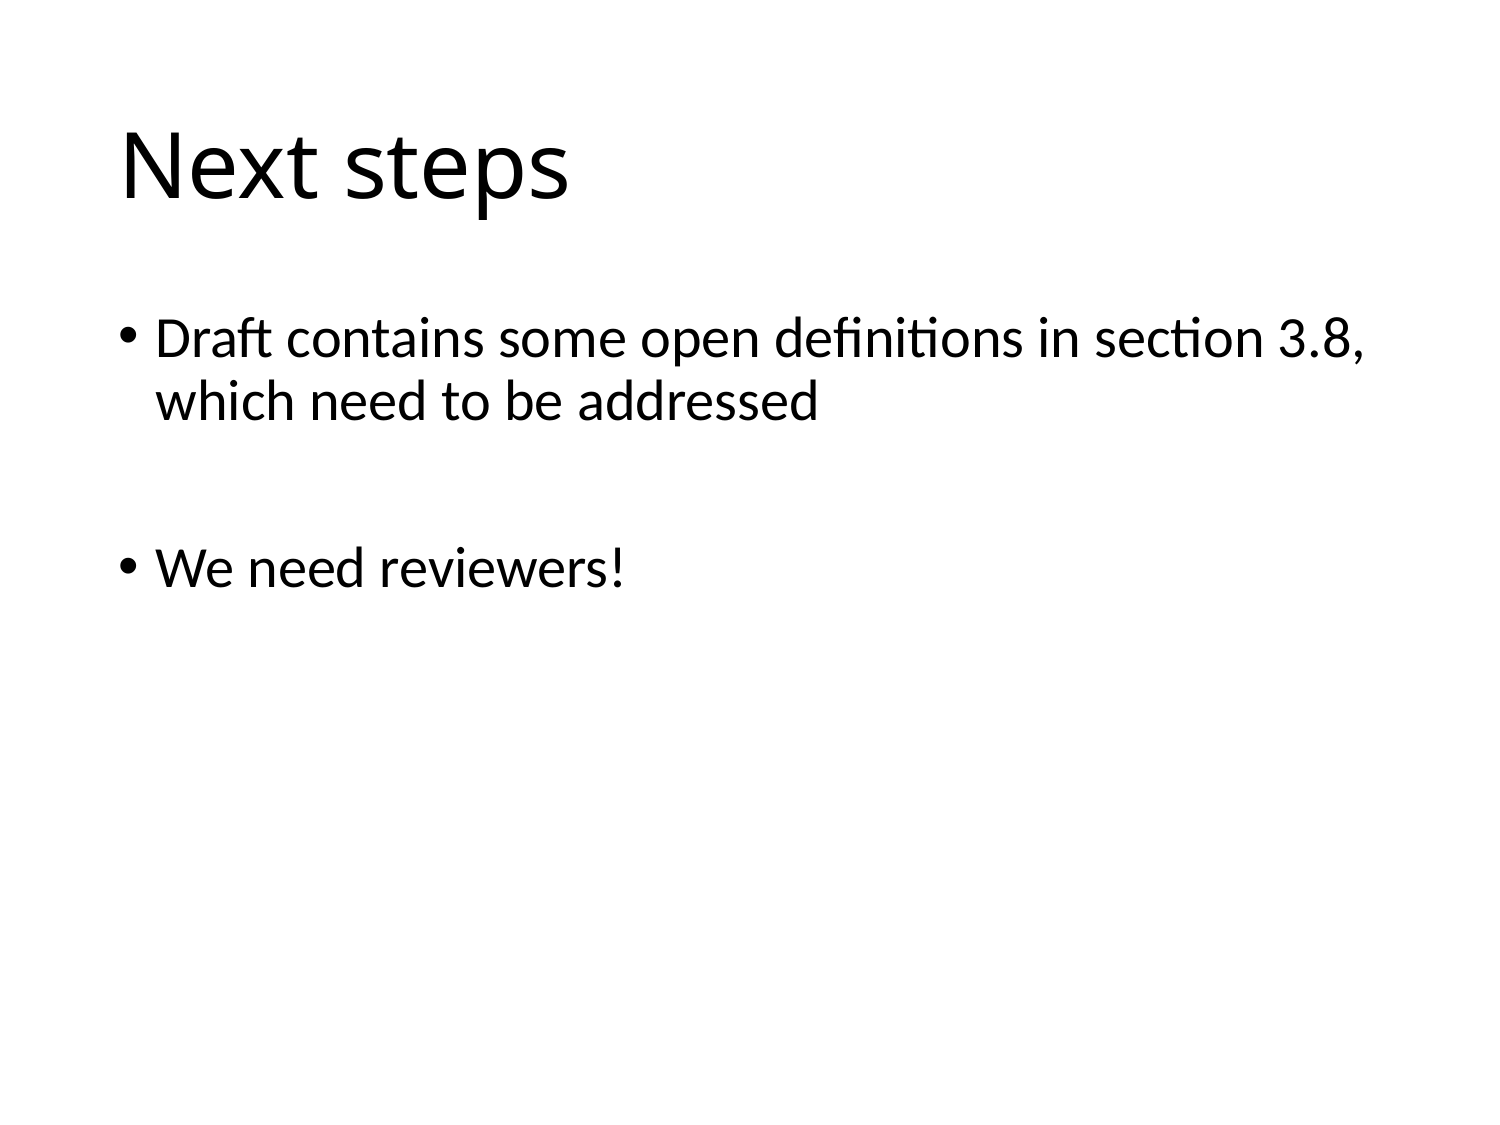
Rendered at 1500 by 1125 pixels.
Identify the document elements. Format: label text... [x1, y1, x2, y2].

title Next steps [103, 59, 1397, 278]
list Draft contains some open definitions in section 3.8, which need to be addressed We need reviewers! [103, 299, 1397, 1014]
